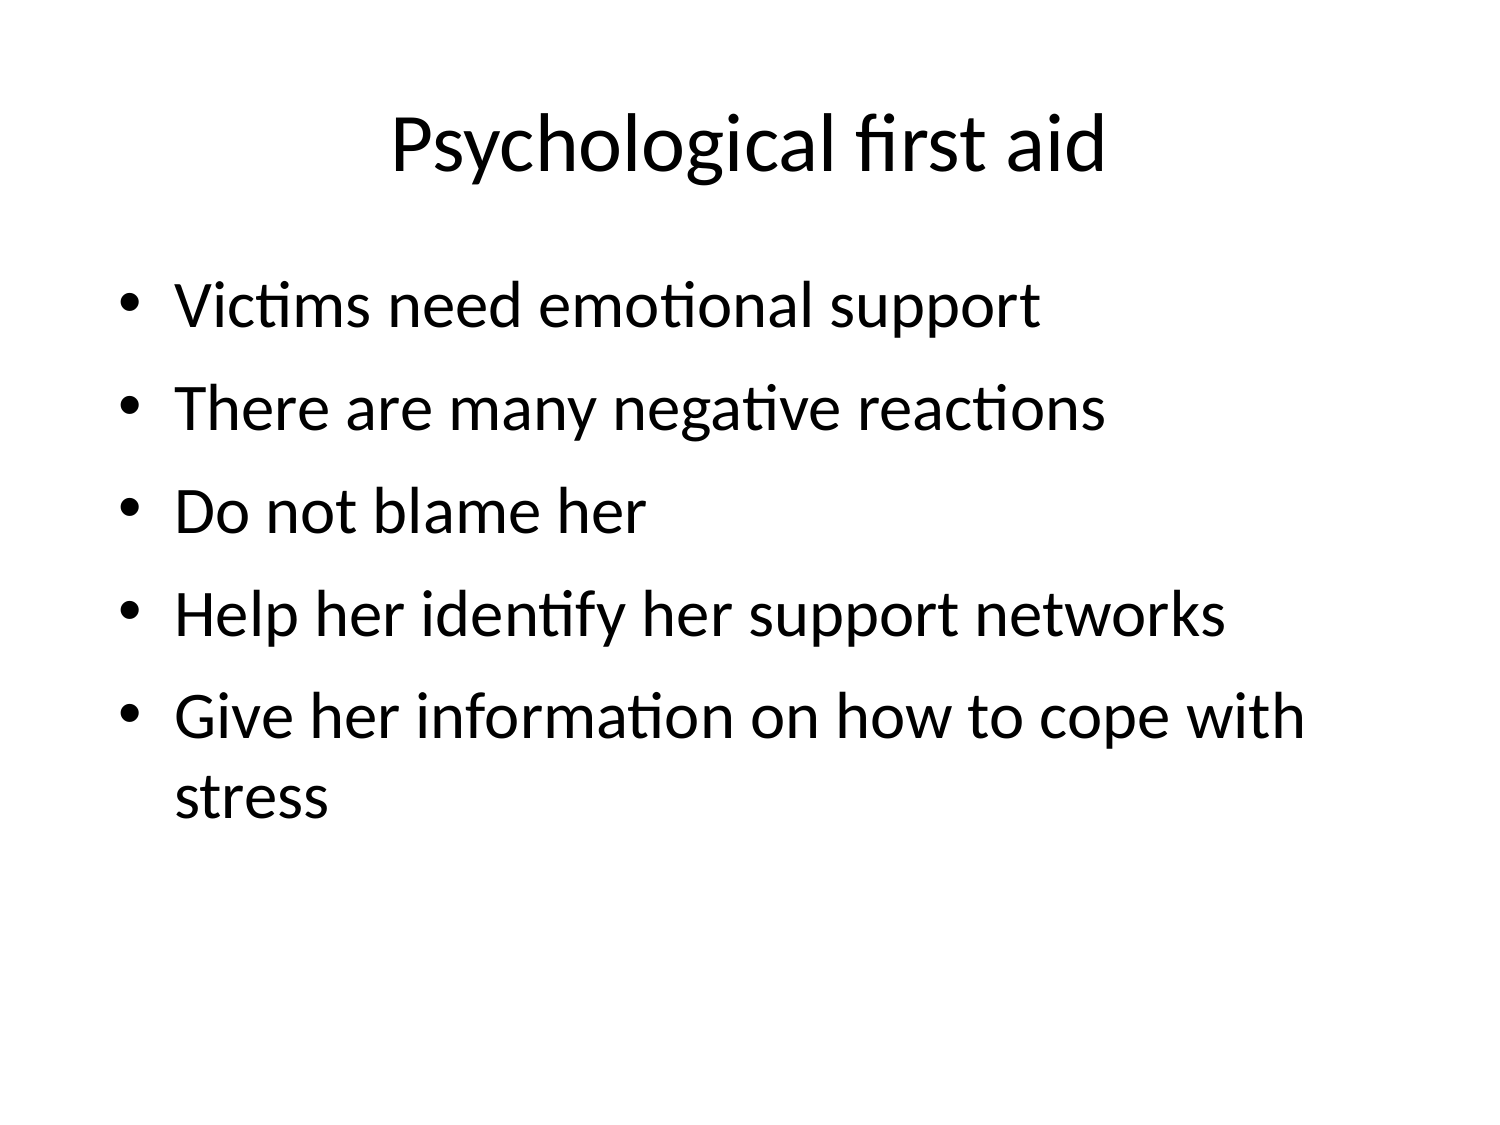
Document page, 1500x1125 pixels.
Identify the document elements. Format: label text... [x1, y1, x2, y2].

list Victims need emotional support There are many negative reactions Do not blame her Help her identify her support networks Give her information on how to cope with stress [103, 253, 1397, 1014]
title Psychological first aid [103, 59, 1397, 217]
